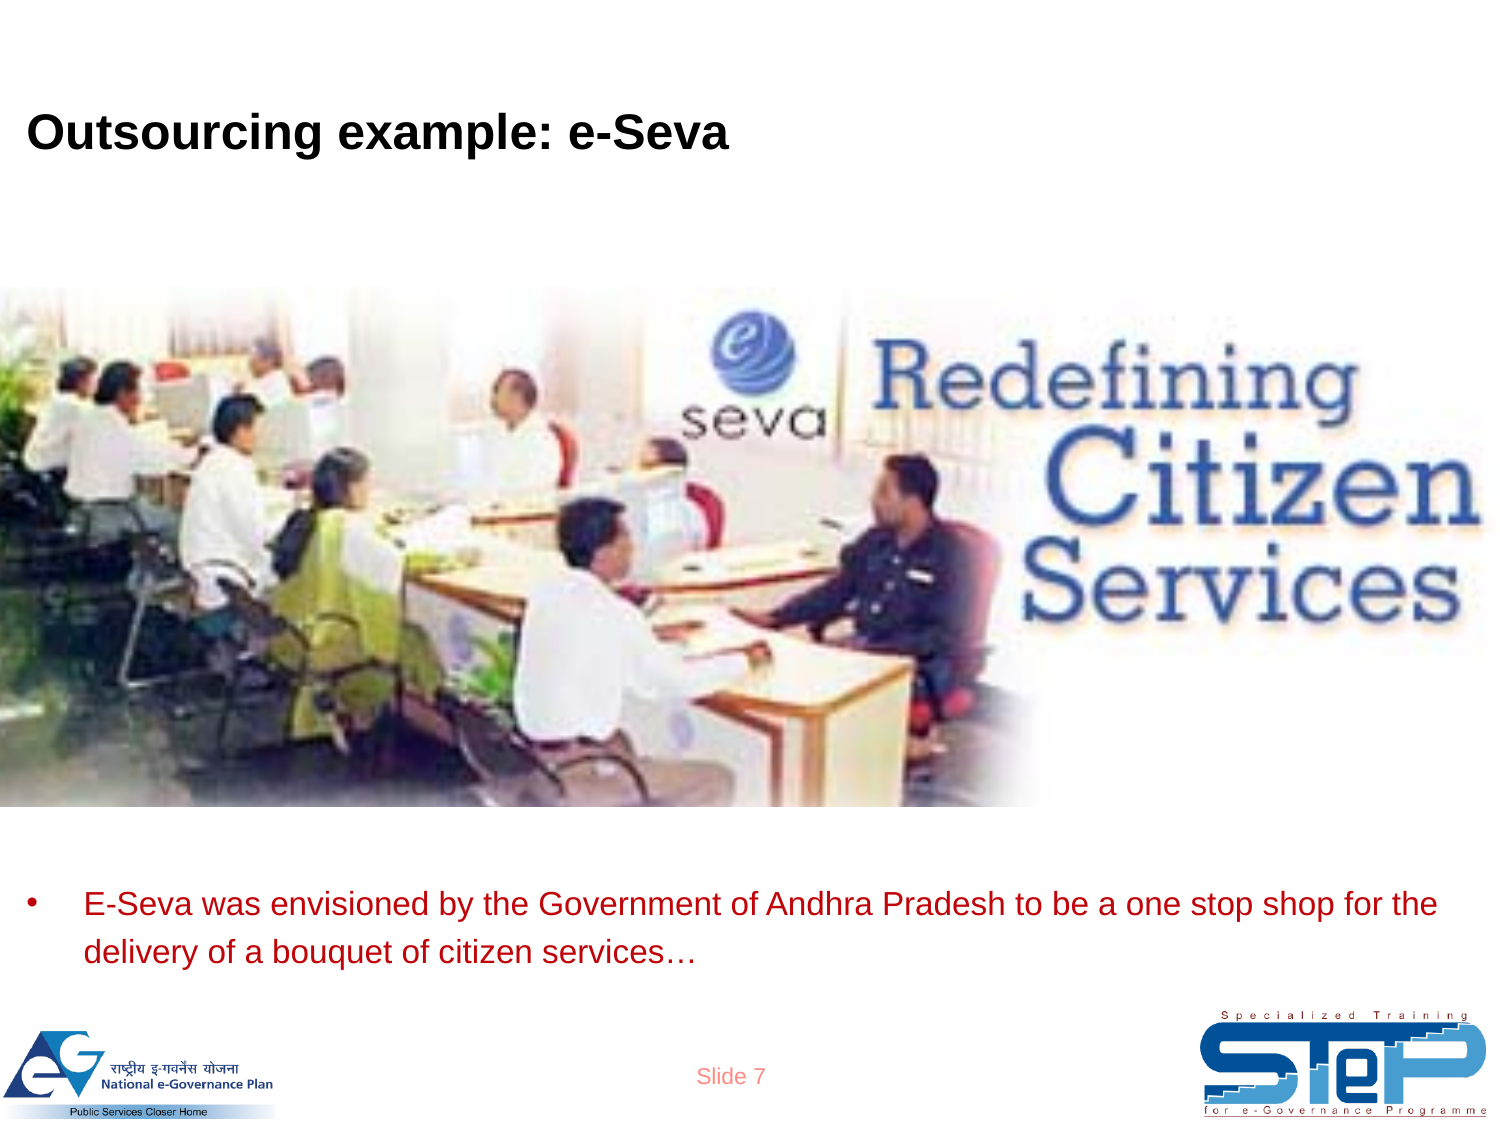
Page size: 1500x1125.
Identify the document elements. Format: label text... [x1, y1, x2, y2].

title Outsourcing example: e-Seva [26, 99, 1472, 224]
picture [2, 1031, 275, 1119]
picture [0, 287, 1500, 807]
picture [1200, 1011, 1486, 1117]
list E-Seva was envisioned by the Government of Andhra Pradesh to be a one stop shop for the delivery of a bouquet of citizen services… [26, 873, 1448, 1037]
